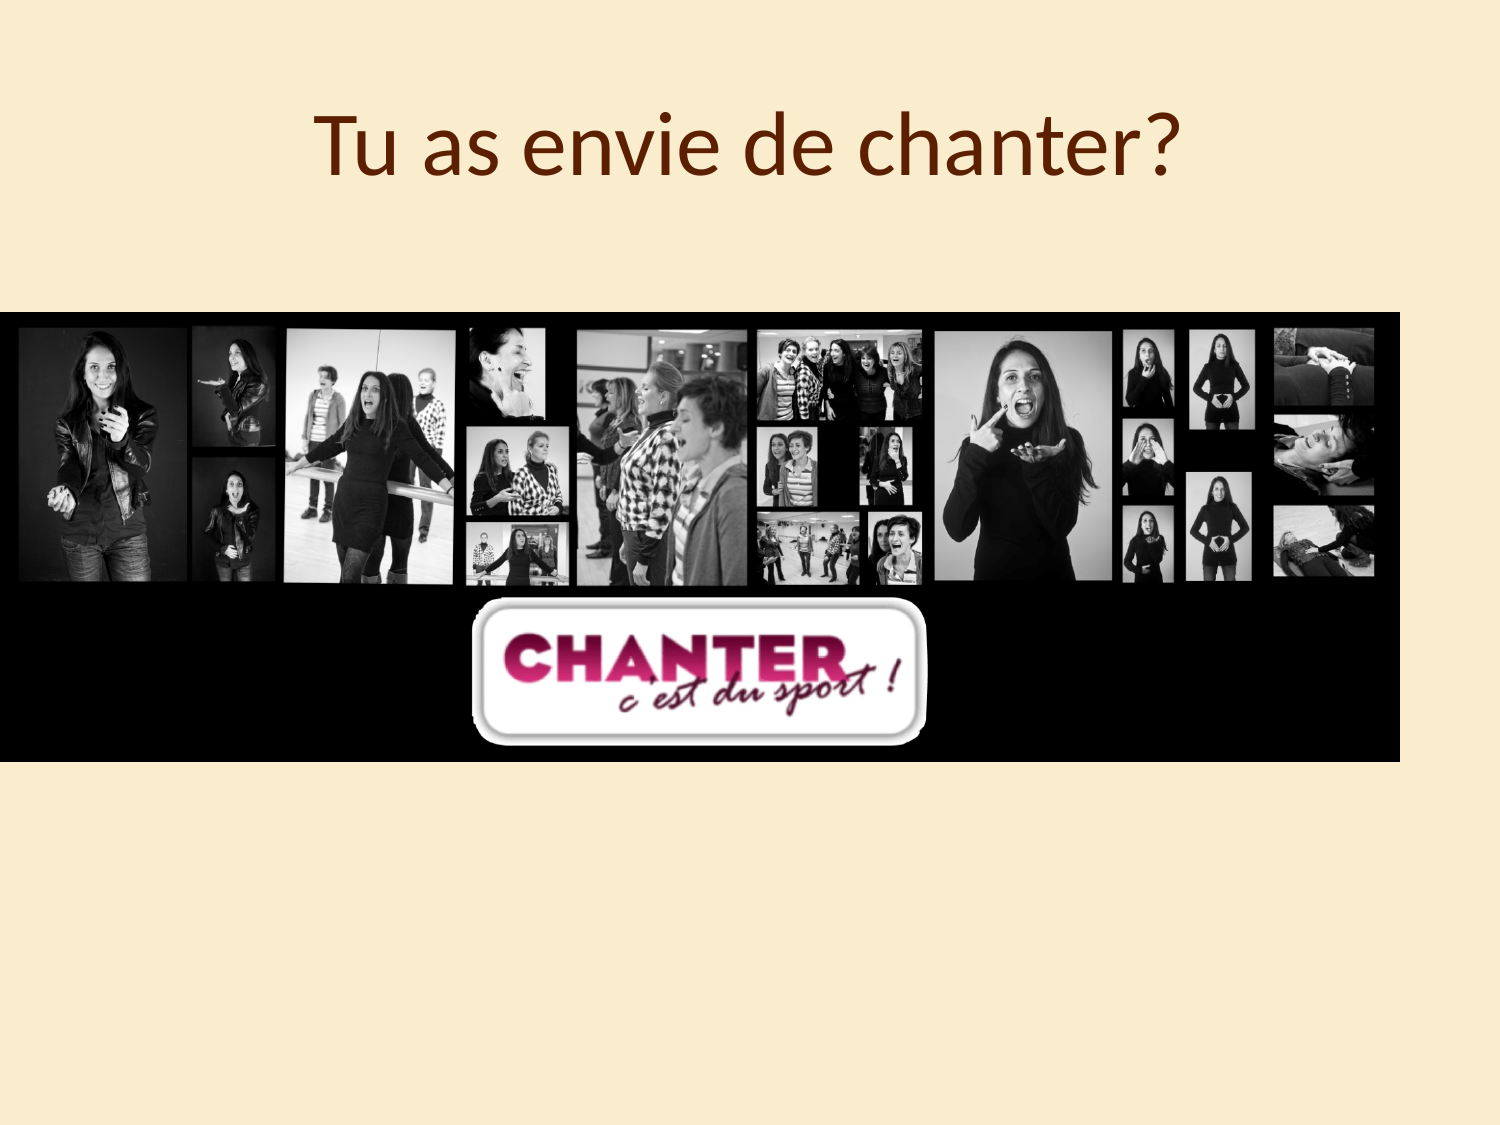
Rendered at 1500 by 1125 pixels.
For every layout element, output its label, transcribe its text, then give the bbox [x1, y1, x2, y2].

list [0, 312, 1401, 762]
title Tu as envie de chanter? [75, 45, 1425, 233]
